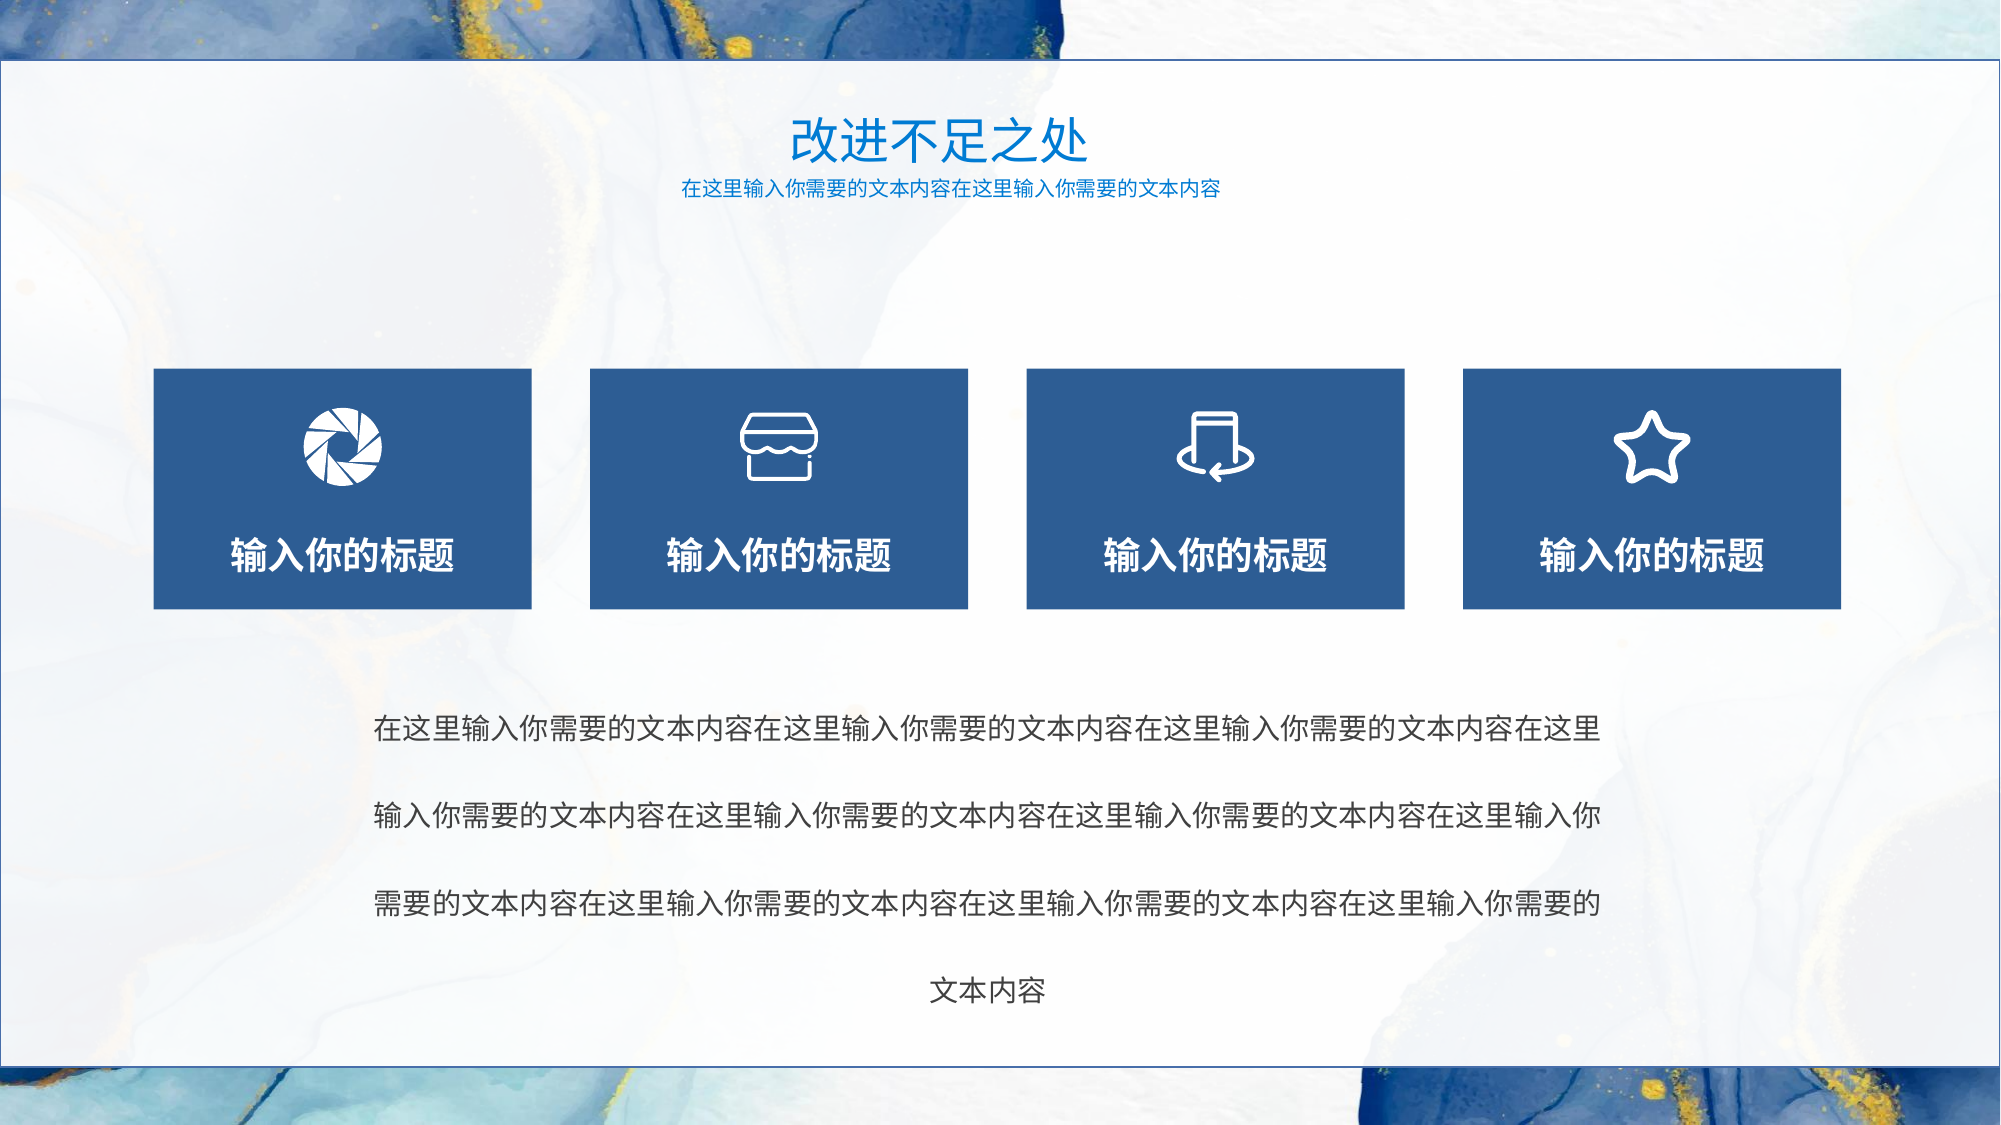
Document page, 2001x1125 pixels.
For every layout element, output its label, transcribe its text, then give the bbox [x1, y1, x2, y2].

text_box [0, 59, 2000, 1068]
text_box 改进不足之处 [774, 101, 1128, 167]
picture [0, 0, 2001, 1125]
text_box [153, 368, 532, 610]
text_box 在这里输入你需要的文本内容在这里输入你需要的文本内容 [623, 167, 1280, 208]
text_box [590, 368, 969, 610]
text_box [1026, 368, 1405, 610]
text_box 在这里输入你需要的文本内容在这里输入你需要的文本内容在这里输入你需要的文本内容在这里输入你需要的文本内容在这里输入你需要的文本内容在这里输入你需要的文本内容在这里输入你需要的文本内容在这里输入你需要的文本内容在这里输入你需要的文本内容在这里输入你需要的文本内容 [349, 650, 1627, 1015]
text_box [1462, 368, 1842, 610]
